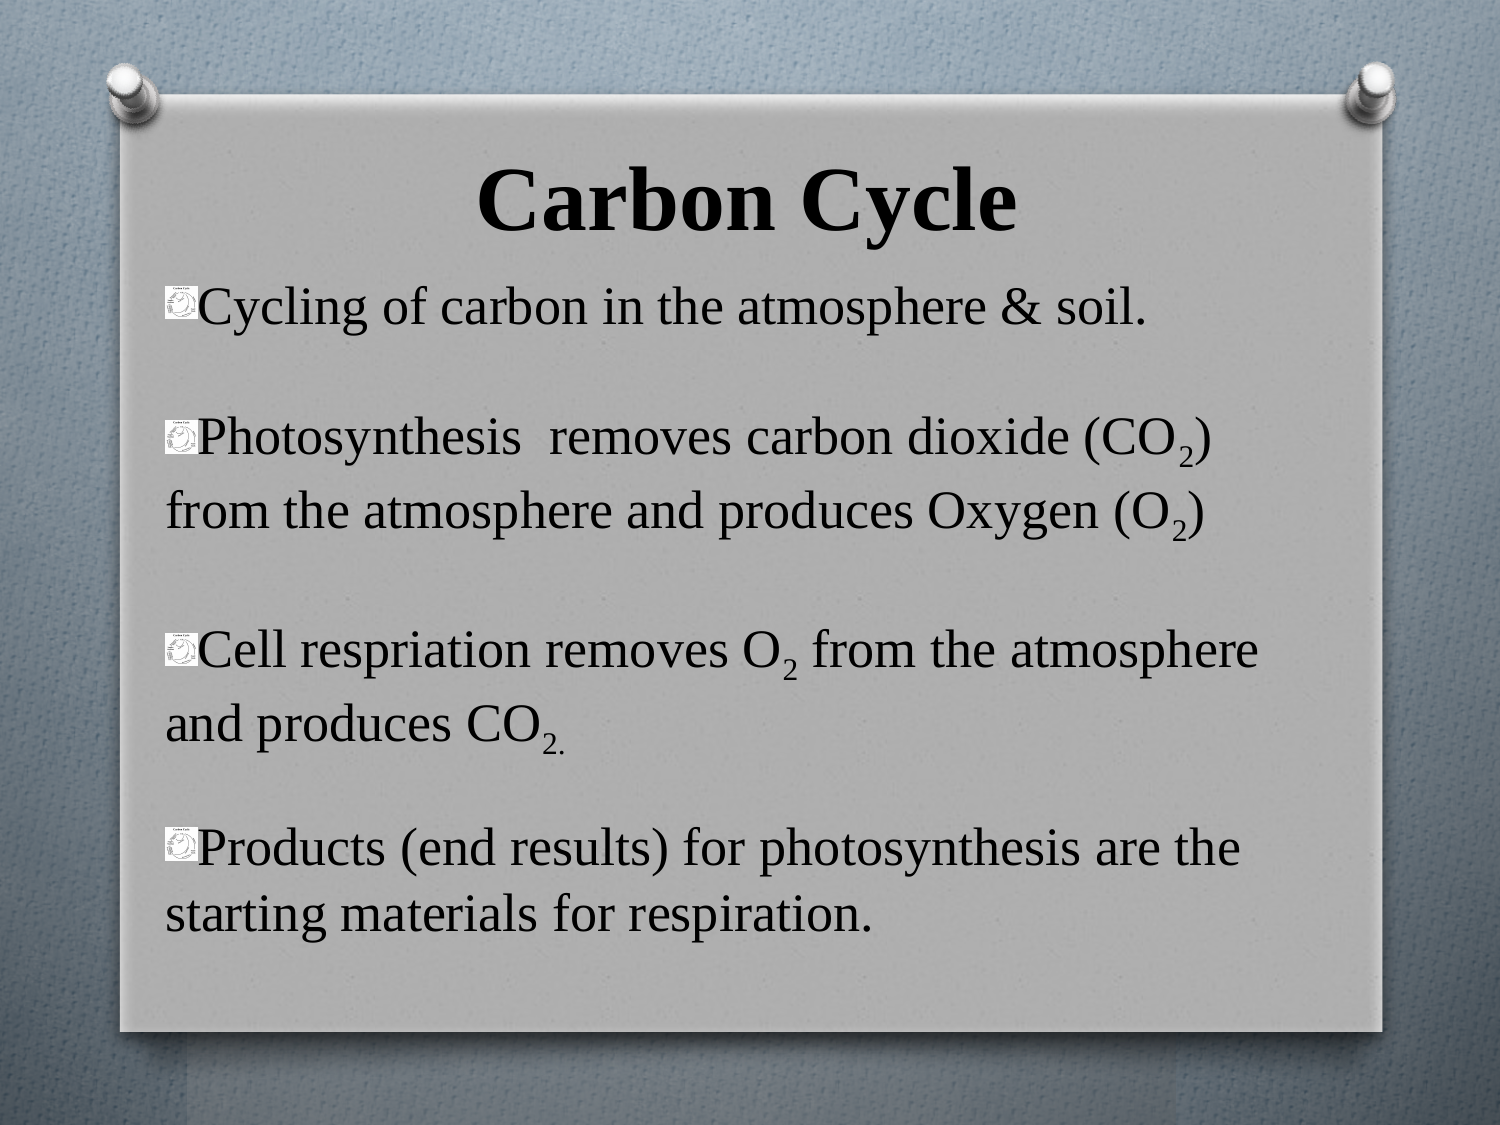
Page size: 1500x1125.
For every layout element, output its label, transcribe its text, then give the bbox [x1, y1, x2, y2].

title Carbon Cycle [187, 112, 1331, 275]
picture [165, 827, 198, 861]
picture [1317, 35, 1439, 156]
picture [165, 633, 198, 666]
picture [165, 420, 198, 454]
list Cycling of carbon in the atmosphere & soil. Photosynthesis removes carbon dioxide (CO2) from the atmosphere and produces Oxygen (O2) Cell respriation removes O2 from the atmosphere and produces CO2. Products (end results) for photosynthesis are the starting materials for respiration. [150, 262, 1325, 988]
picture [165, 286, 198, 319]
picture [75, 29, 198, 153]
